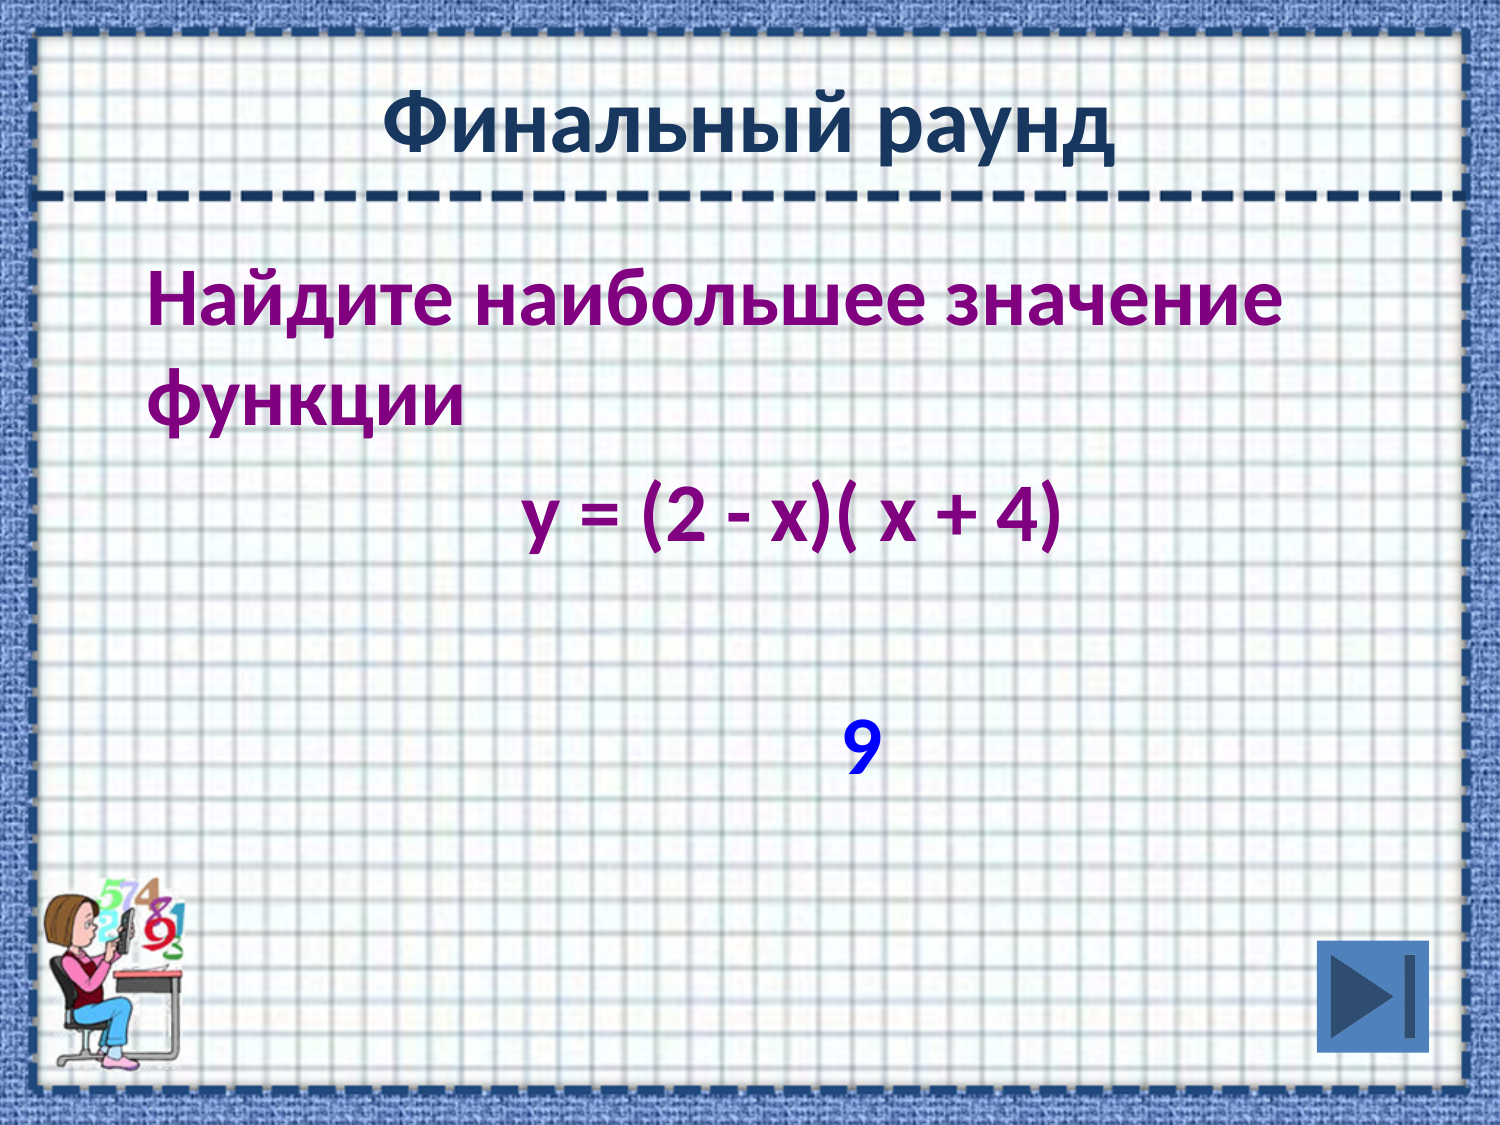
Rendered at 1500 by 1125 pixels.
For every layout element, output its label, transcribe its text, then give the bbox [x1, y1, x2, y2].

text_box [1316, 940, 1429, 1053]
picture [0, 0, 1500, 1125]
list Найдите наибольшее значение функции у = (2 - х)( х + 4) 9 [75, 234, 1425, 1005]
title Финальный раунд [75, 45, 1425, 188]
